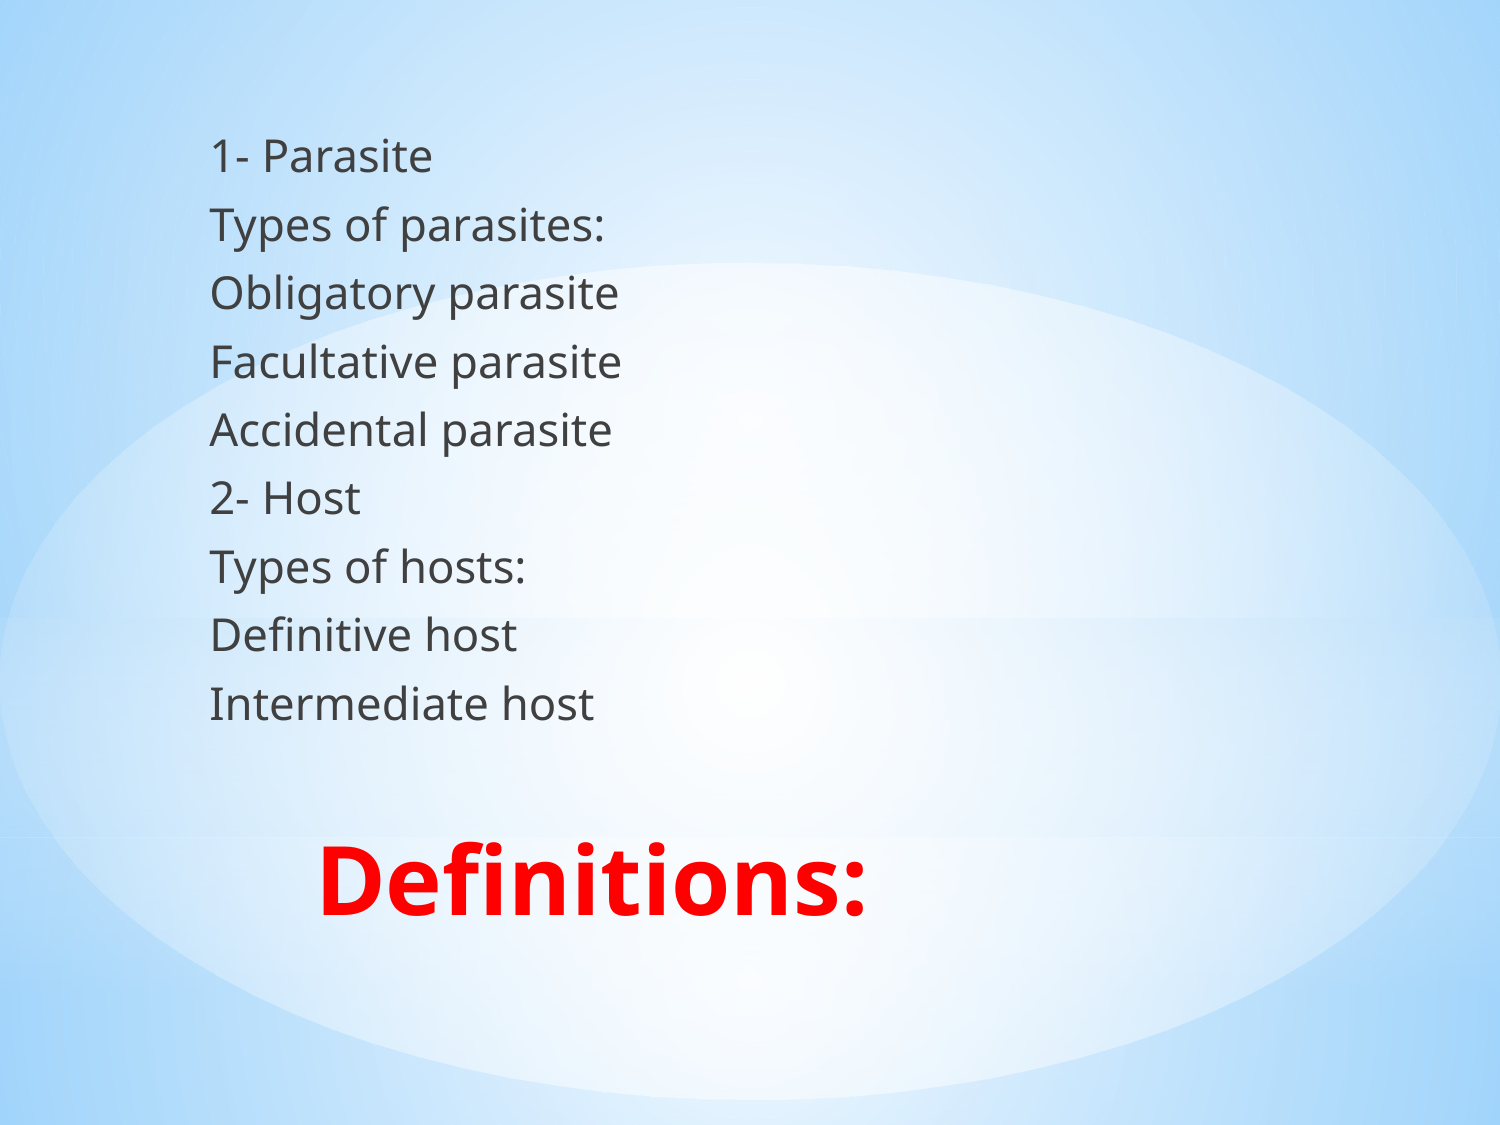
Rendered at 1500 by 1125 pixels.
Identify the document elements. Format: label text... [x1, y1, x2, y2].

title Definitions: [300, 812, 1369, 993]
list 1- Parasite Types of parasites: Obligatory parasite Facultative parasite Accidental parasite 2- Host Types of hosts: Definitive host Intermediate host [187, 120, 1238, 738]
